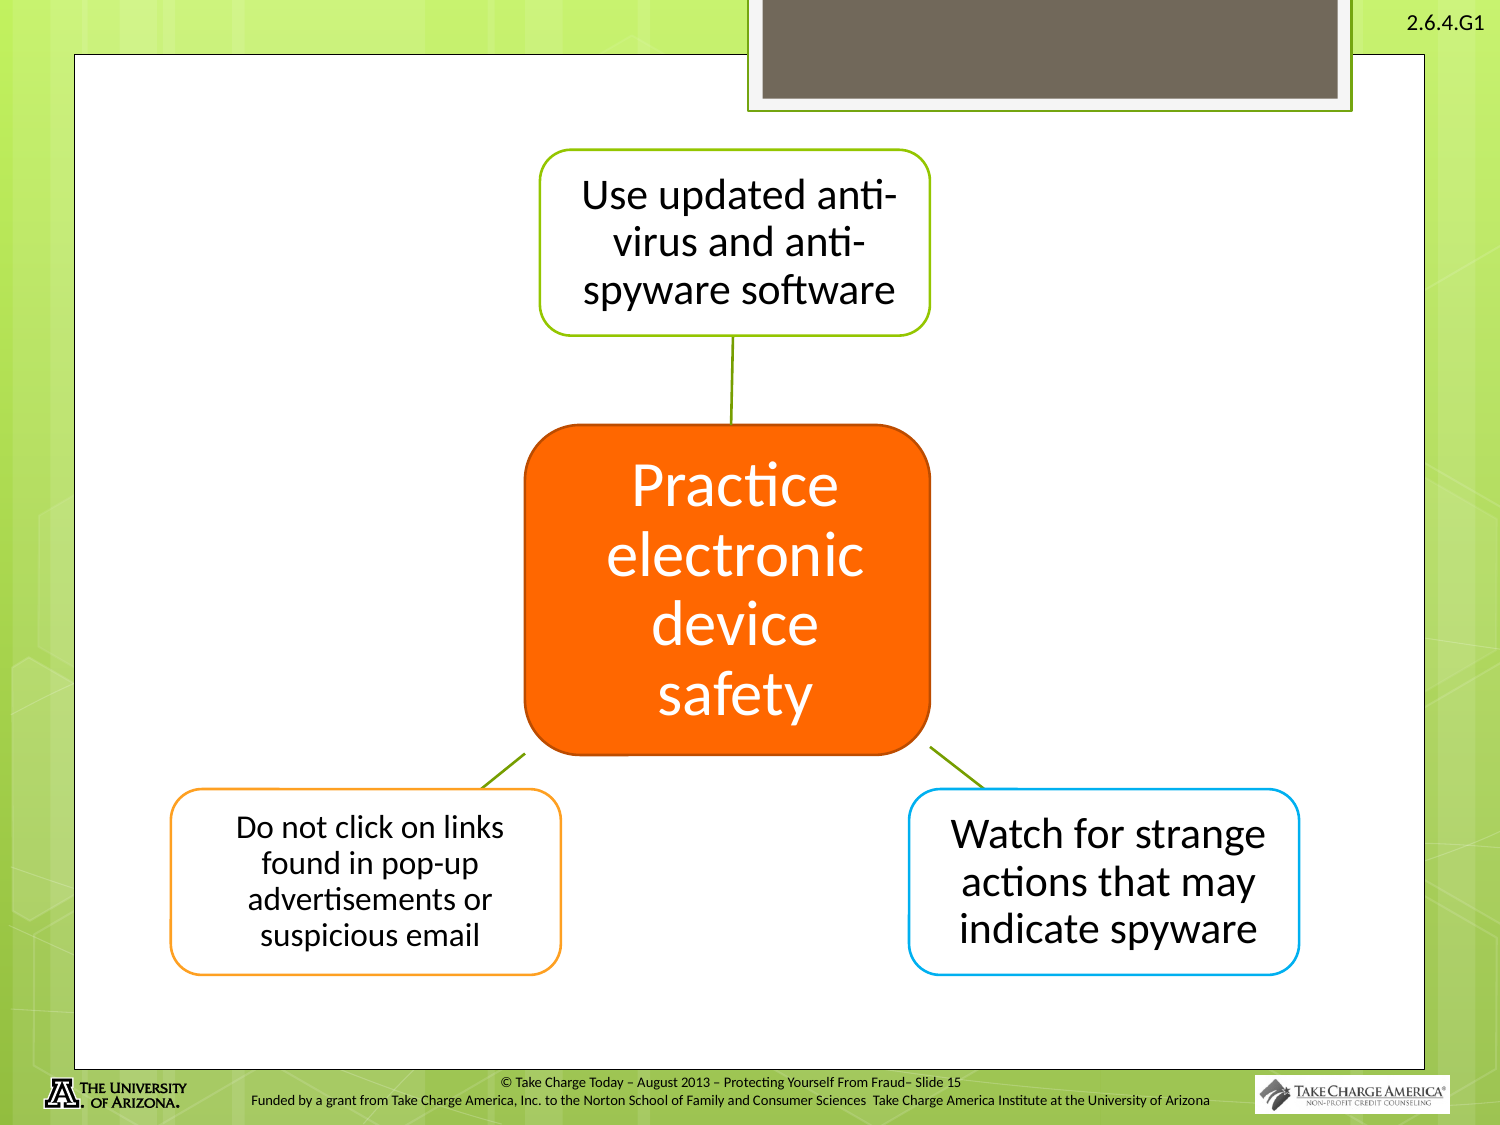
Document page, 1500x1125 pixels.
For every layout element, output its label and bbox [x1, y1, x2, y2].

list [87, 99, 1383, 1025]
